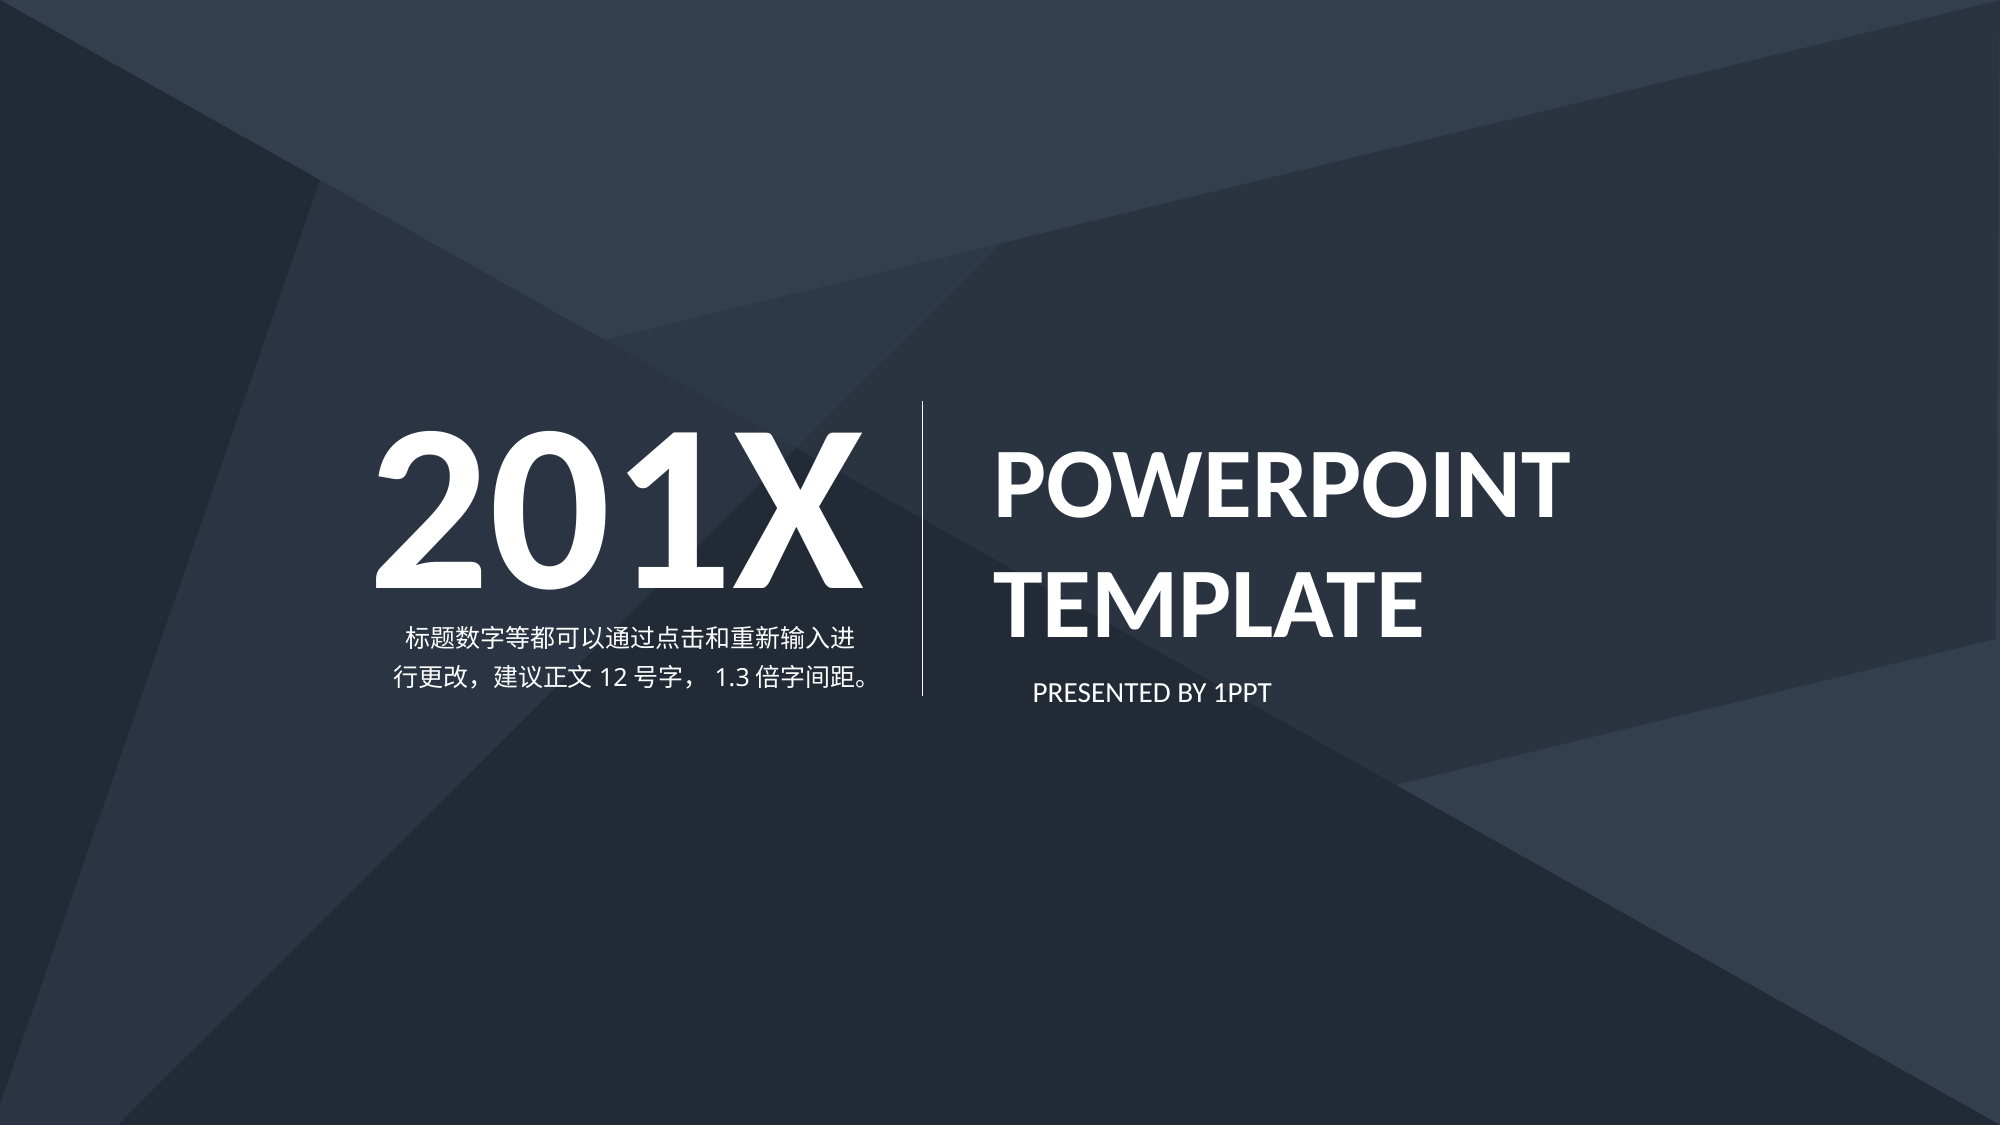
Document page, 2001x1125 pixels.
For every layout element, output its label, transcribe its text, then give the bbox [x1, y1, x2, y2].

text_box POWERPOINT TEMPLATE [978, 410, 1610, 666]
text_box 201X [353, 341, 976, 644]
text_box PRESENTED BY 1PPT [1017, 665, 1288, 716]
text_box 标题数字等都可以通过点击和重新输入进行更改，建议正文12号字，1.3倍字间距。 [373, 606, 871, 699]
